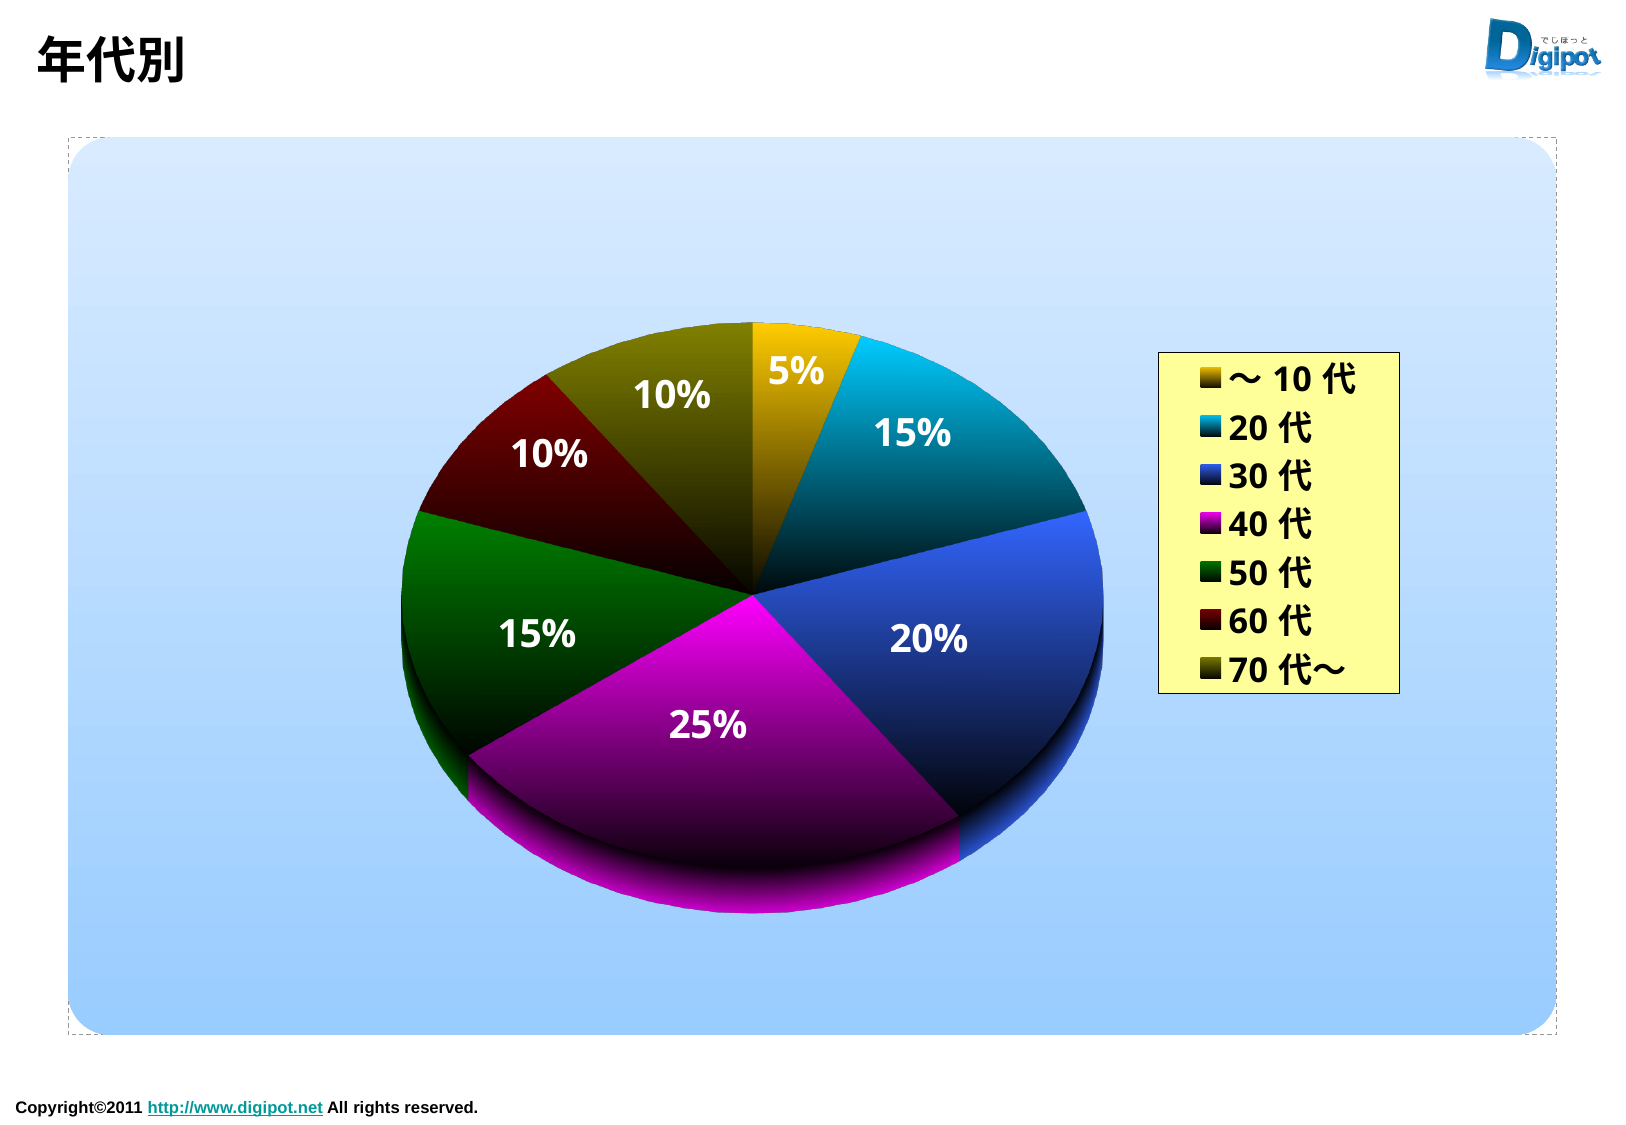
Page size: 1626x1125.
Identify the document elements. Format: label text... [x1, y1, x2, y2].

title 年代別 [21, 19, 881, 98]
text_box [68, 137, 1557, 1035]
picture [1485, 18, 1602, 82]
chart [230, 204, 1400, 1013]
